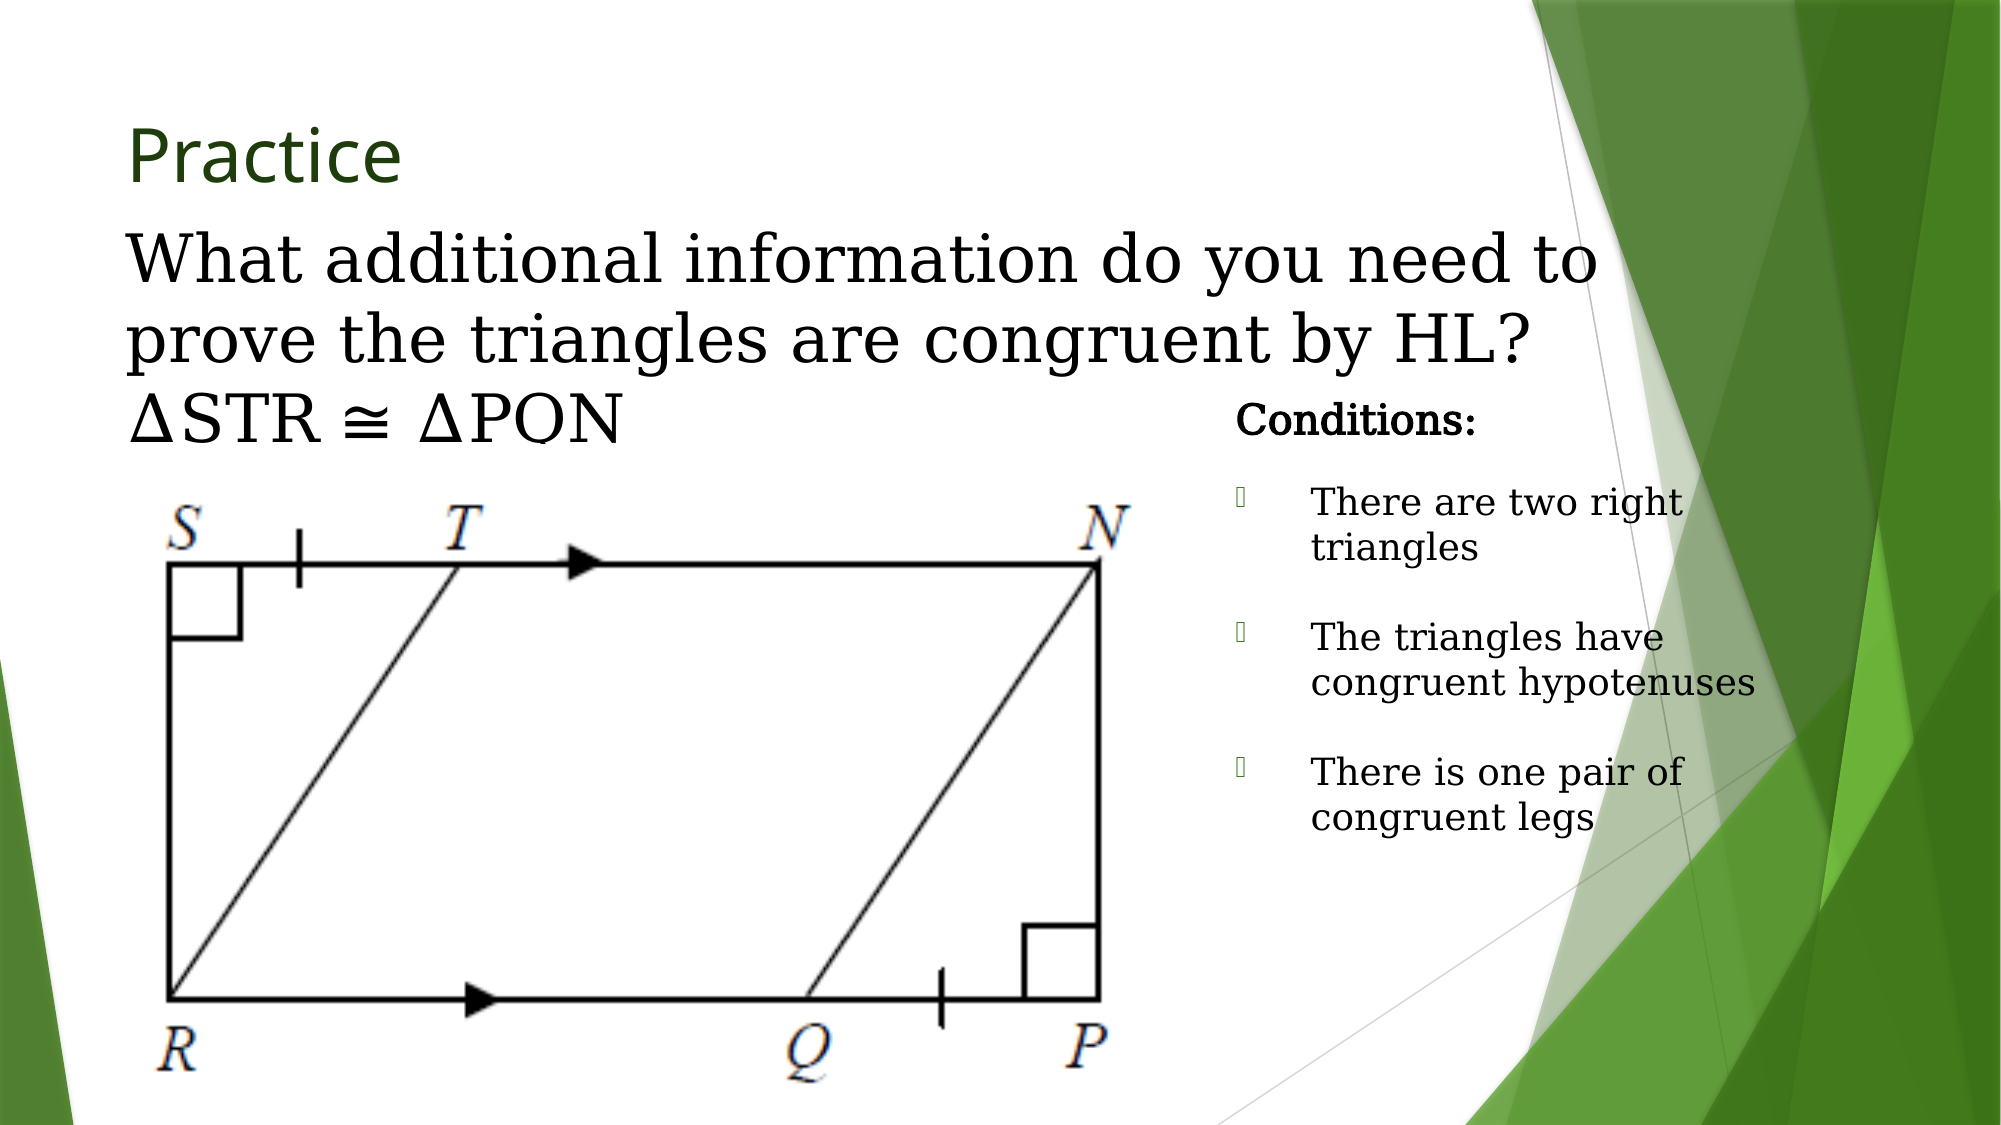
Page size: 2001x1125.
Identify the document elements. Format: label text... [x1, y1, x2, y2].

title Practice [111, 99, 1522, 208]
text_box Conditions: There are two right triangles The triangles have congruent hypotenuses There is one pair of congruent legs [1220, 385, 1838, 845]
text_box What additional information do you need to prove the triangles are congruent by HL? ΔSTR ≅ ΔPQN [111, 208, 1663, 463]
picture [110, 444, 1192, 1125]
